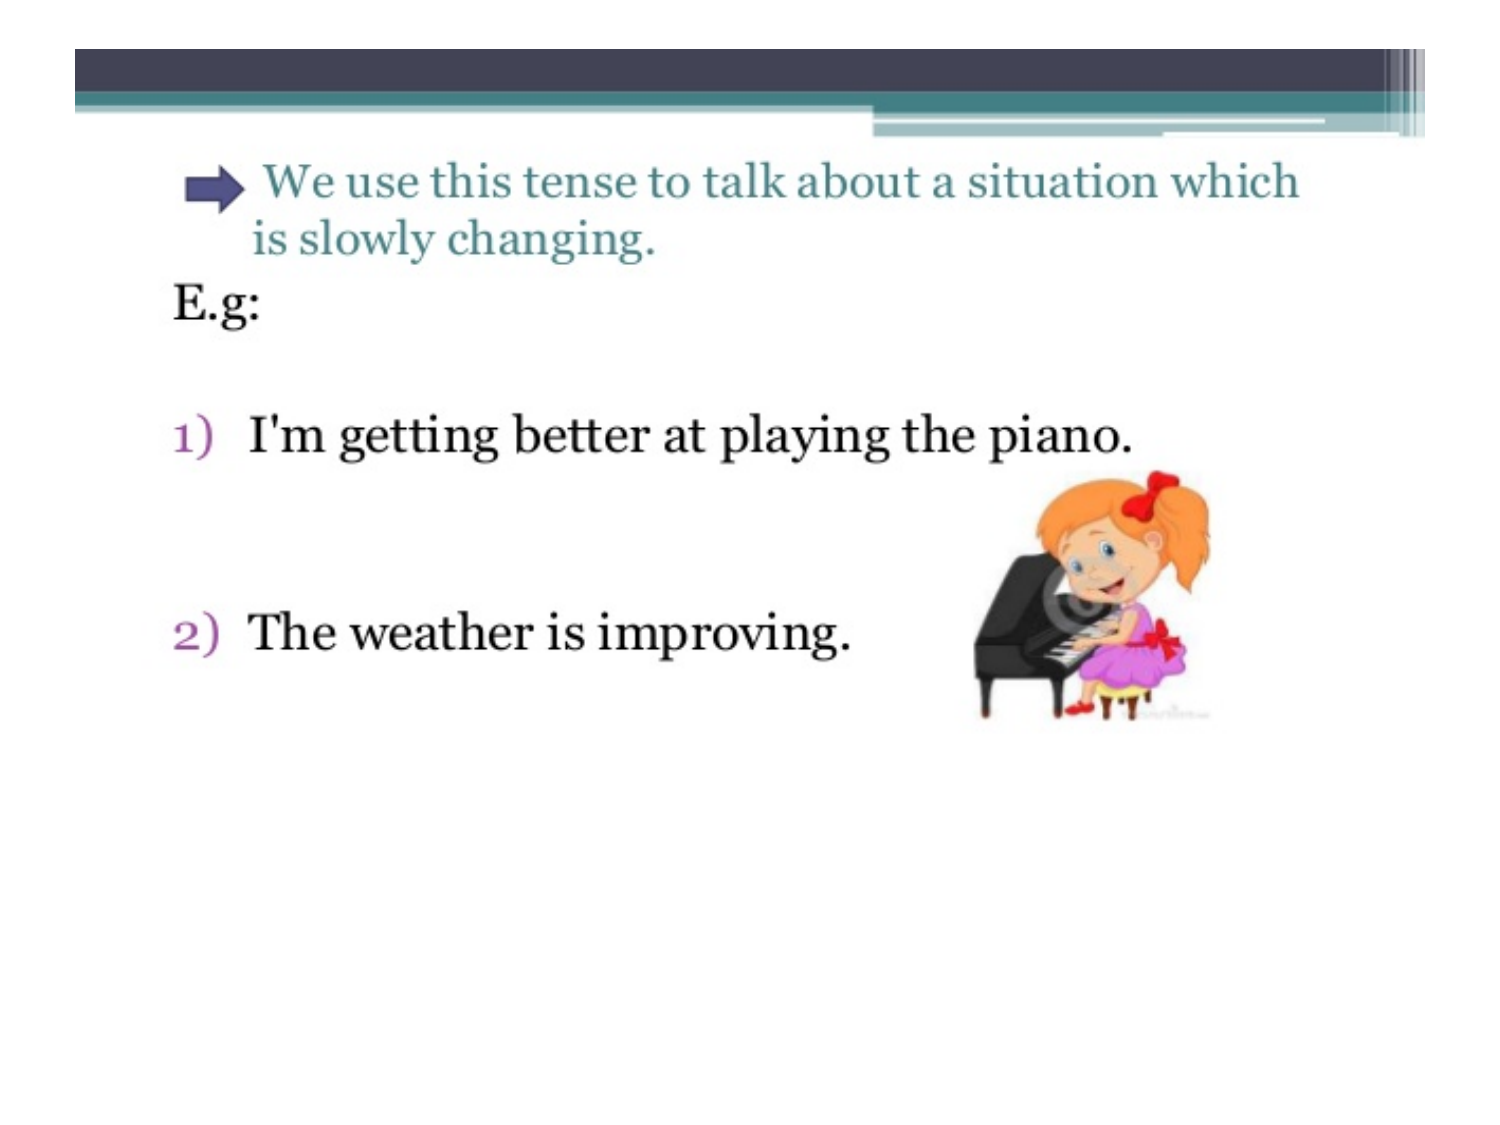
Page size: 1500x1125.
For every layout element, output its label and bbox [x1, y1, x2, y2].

picture [74, 49, 1426, 1026]
